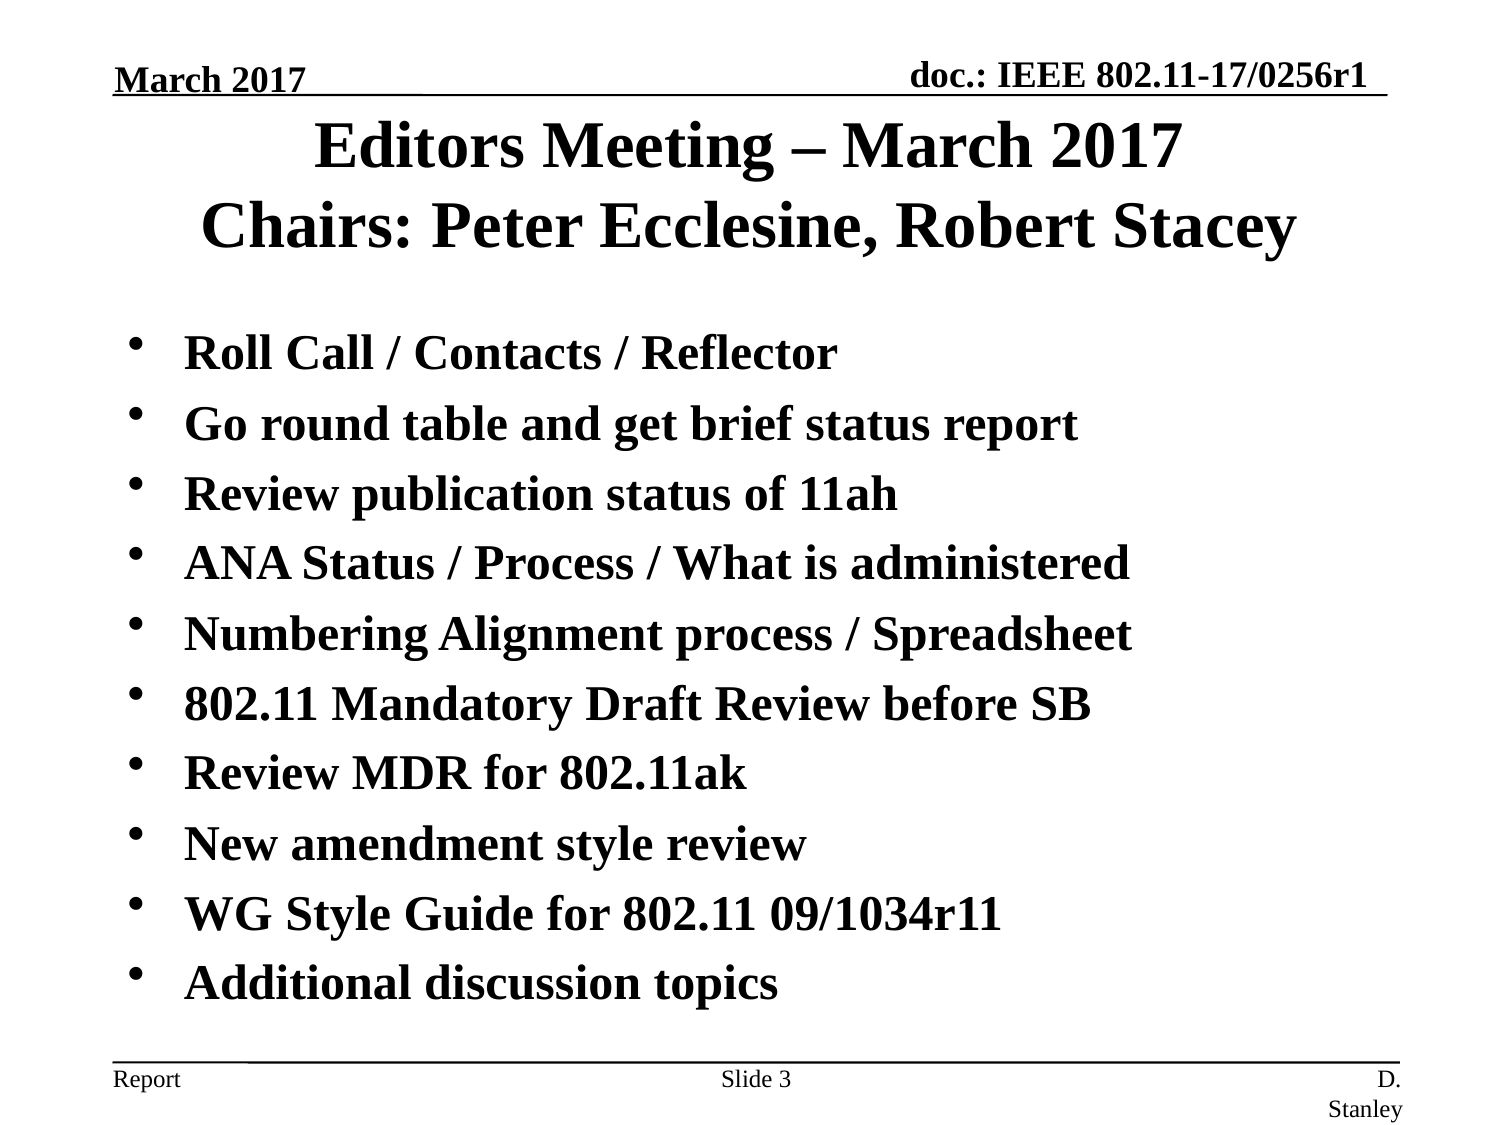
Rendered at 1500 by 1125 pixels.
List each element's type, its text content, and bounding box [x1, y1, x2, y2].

slide_number Slide 3 [721, 1062, 792, 1093]
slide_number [114, 54, 335, 100]
footer D. Stanley, HP Enterprise [1325, 1062, 1402, 1093]
list Roll Call / Contacts / Reflector Go round table and get brief status report Review publication status of 11ah ANA Status / Process / What is administered Numbering Alignment process / Spreadsheet 802.11 Mandatory Draft Review before SB Review MDR for 802.11ak New amendment style review WG Style Guide for 802.11 09/1034r11 Additional discussion topics [112, 312, 1475, 1000]
title Editors Meeting – March 2017 Chairs: Peter Ecclesine, Robert Stacey [112, 125, 1388, 238]
